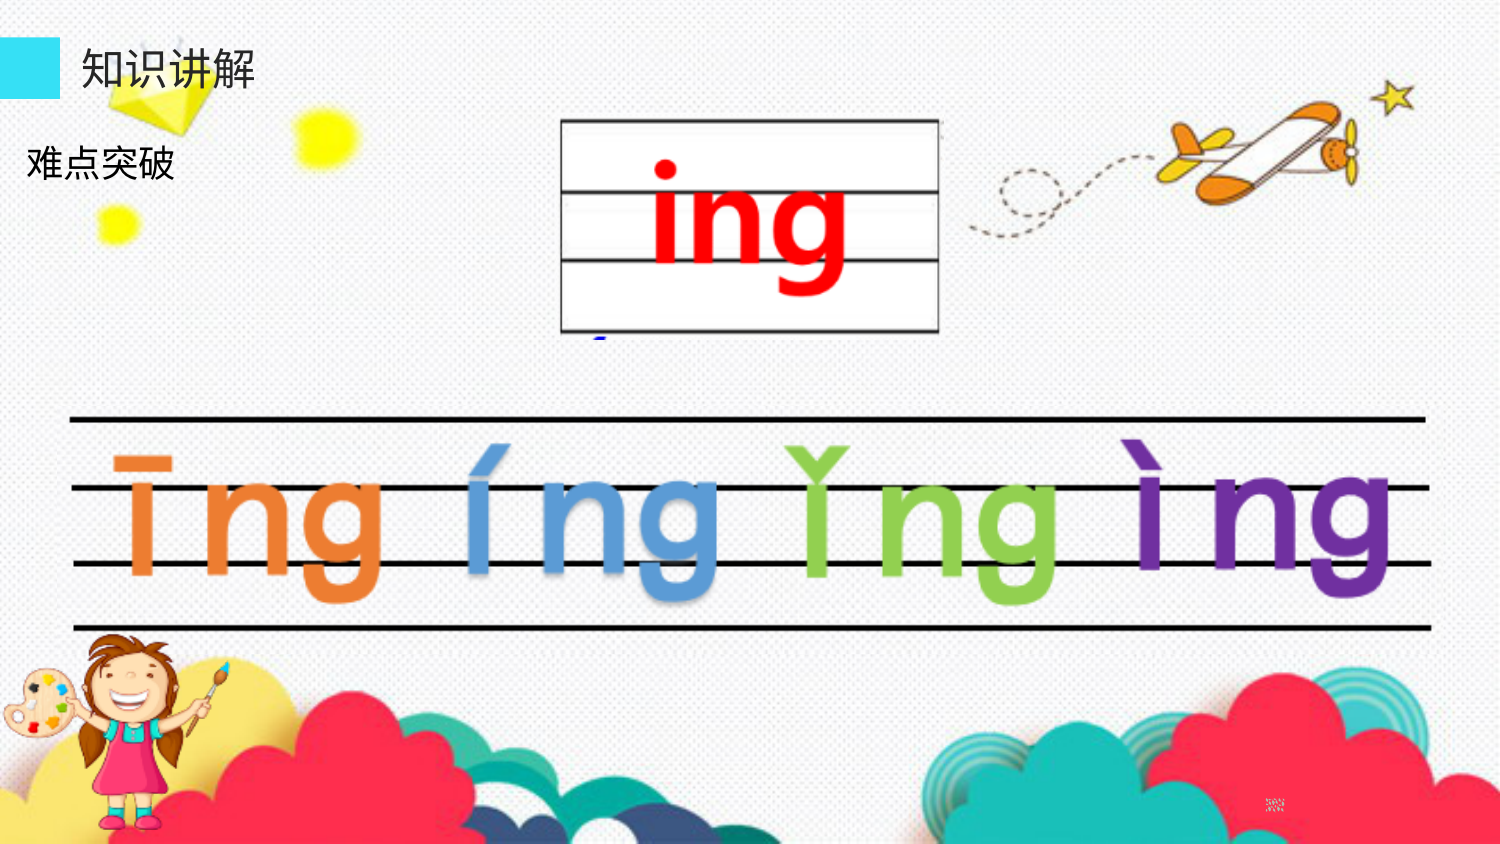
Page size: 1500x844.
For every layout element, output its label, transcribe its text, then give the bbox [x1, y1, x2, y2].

picture [0, 0, 1500, 844]
text_box [0, 36, 61, 100]
text_box 知识讲解 [69, 35, 298, 100]
text_box 难点突破 [14, 111, 221, 191]
